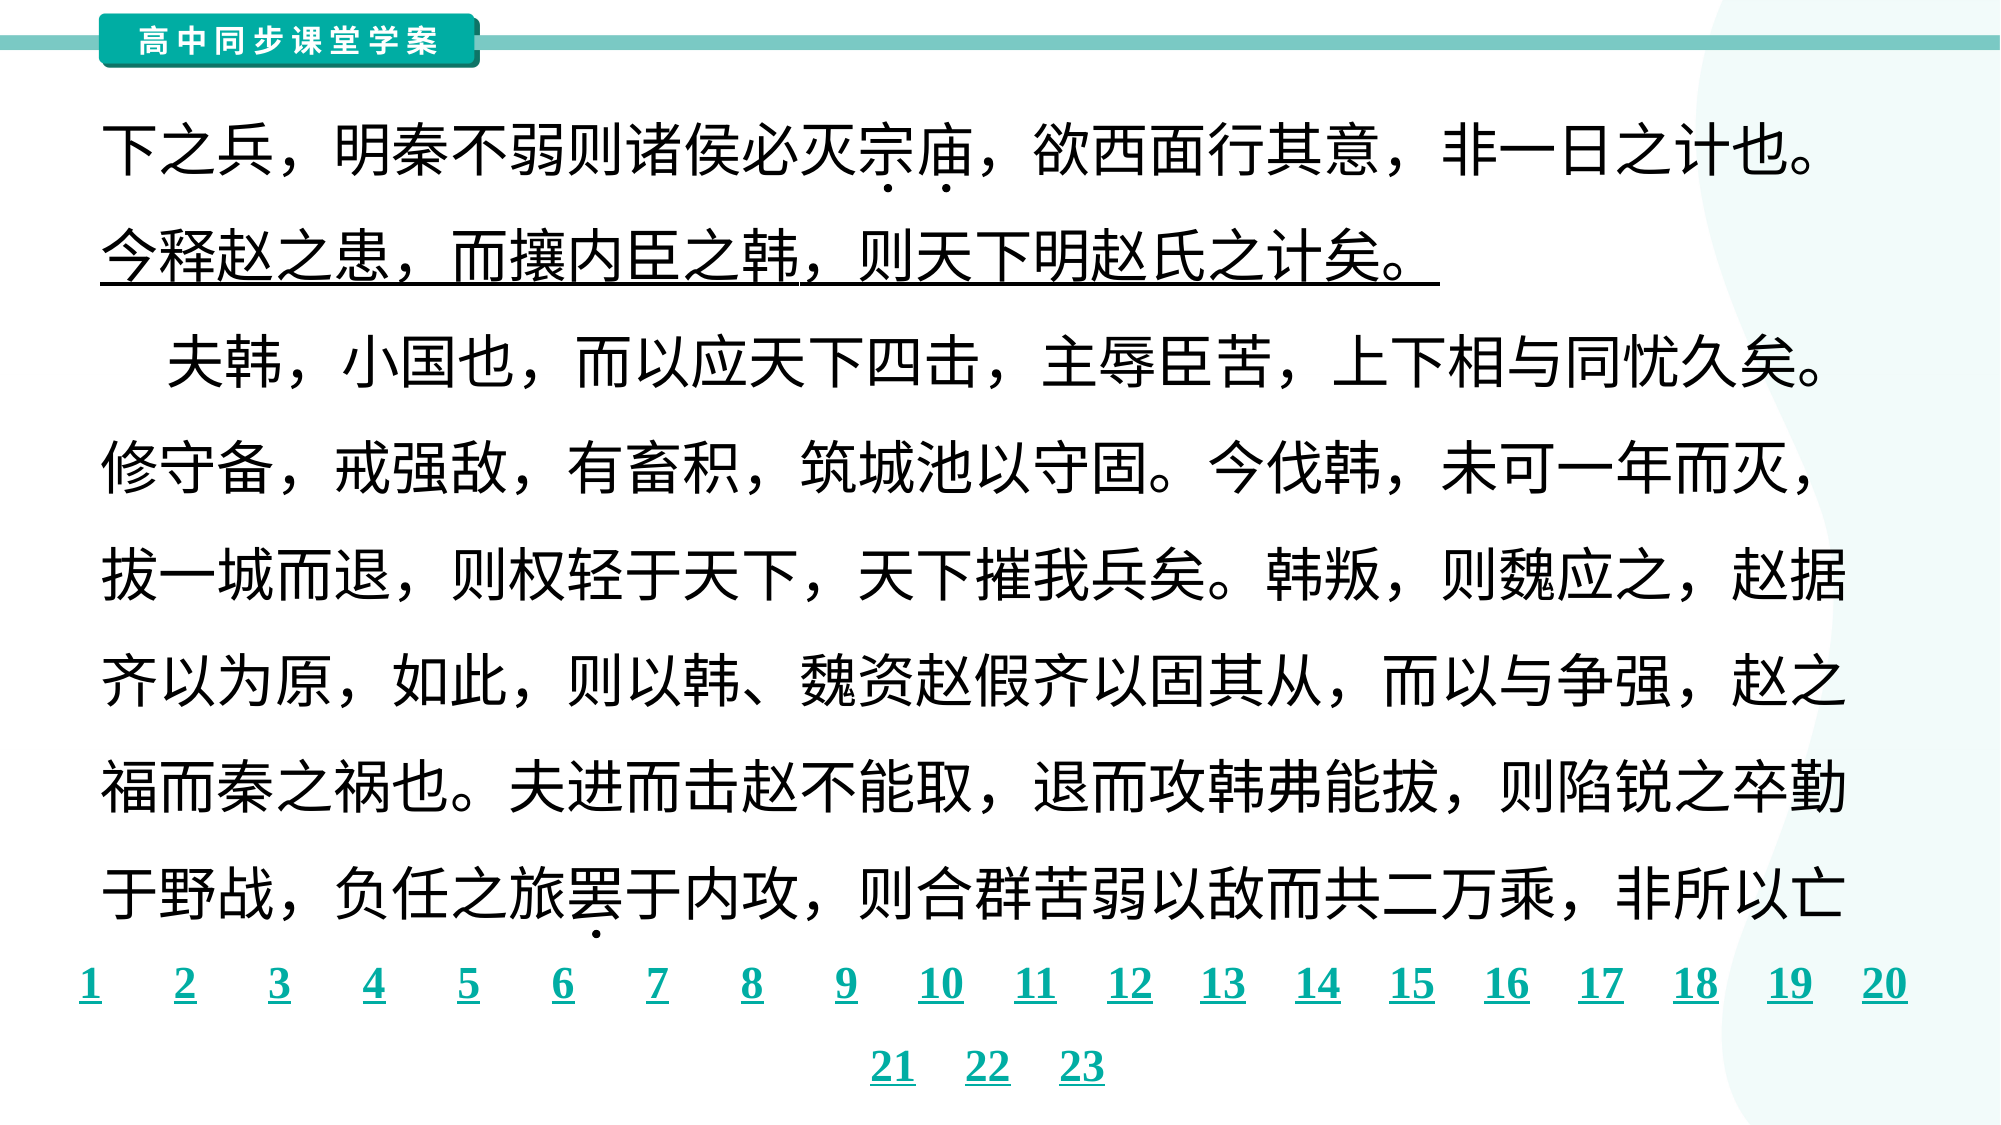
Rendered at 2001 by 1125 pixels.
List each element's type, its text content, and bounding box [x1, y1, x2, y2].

text_box 下之兵，明秦不弱则诸侯必灭宗庙，欲西面行其意，非一日之计也。 今释赵之患，而攘内臣之韩，则天下明赵氏之计矣。 夫韩，小国也，而以应天下四击，主辱臣苦，上下相与同忧久矣。 修守备，戒强敌，有畜积，筑城池以守固。今伐韩，未可一年而灭， 拔一城而退，则权轻于天下，天下摧我兵矣。韩叛，则魏应之，赵据 齐以为原，如此，则以韩、魏资赵假齐以固其从，而以与争强，赵之 福而秦之祸也。夫进而击赵不能取，退而攻韩弗能拔，则陷锐之卒勤 于野战，负任之旅罢于内攻，则合群苦弱以敌而共二万乘，非所以亡 [100, 76, 1899, 927]
text_box [942, 183, 951, 193]
text_box [883, 183, 893, 193]
text_box [592, 929, 601, 939]
picture [0, 0, 2000, 1125]
